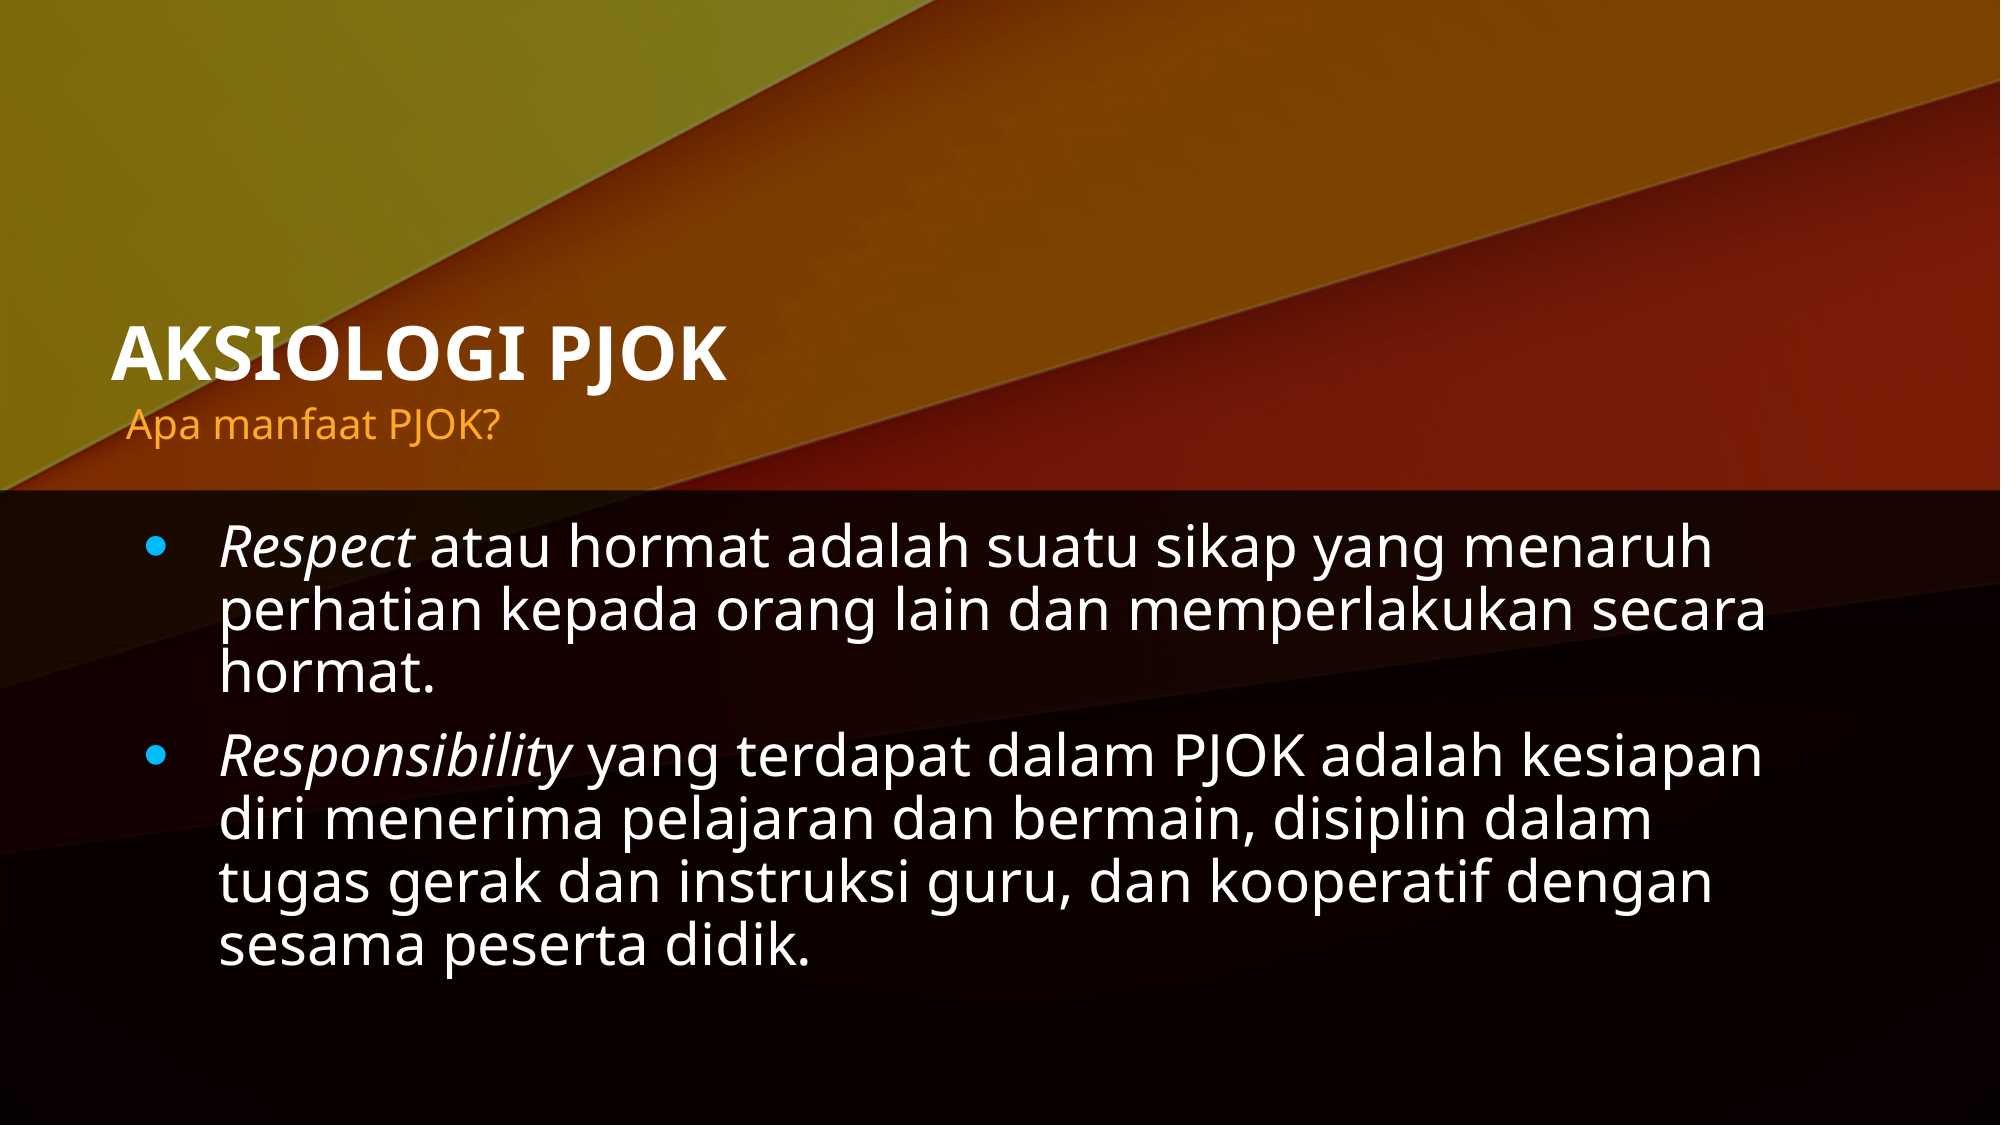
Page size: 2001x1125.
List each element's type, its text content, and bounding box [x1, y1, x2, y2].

picture [0, 0, 2000, 490]
text_box Respect atau hormat adalah suatu sikap yang menaruh perhatian kepada orang lain dan memperlakukan secara hormat. Responsibility yang terdapat dalam PJOK adalah kesiapan diri menerima pelajaran dan bermain, disiplin dalam tugas gerak dan instruksi guru, dan kooperatif dengan sesama peserta didik. [137, 517, 1781, 1042]
text_box Apa manfaat PJOK? [111, 396, 886, 450]
title AKSIOLOGI PJOK [111, 305, 1273, 397]
